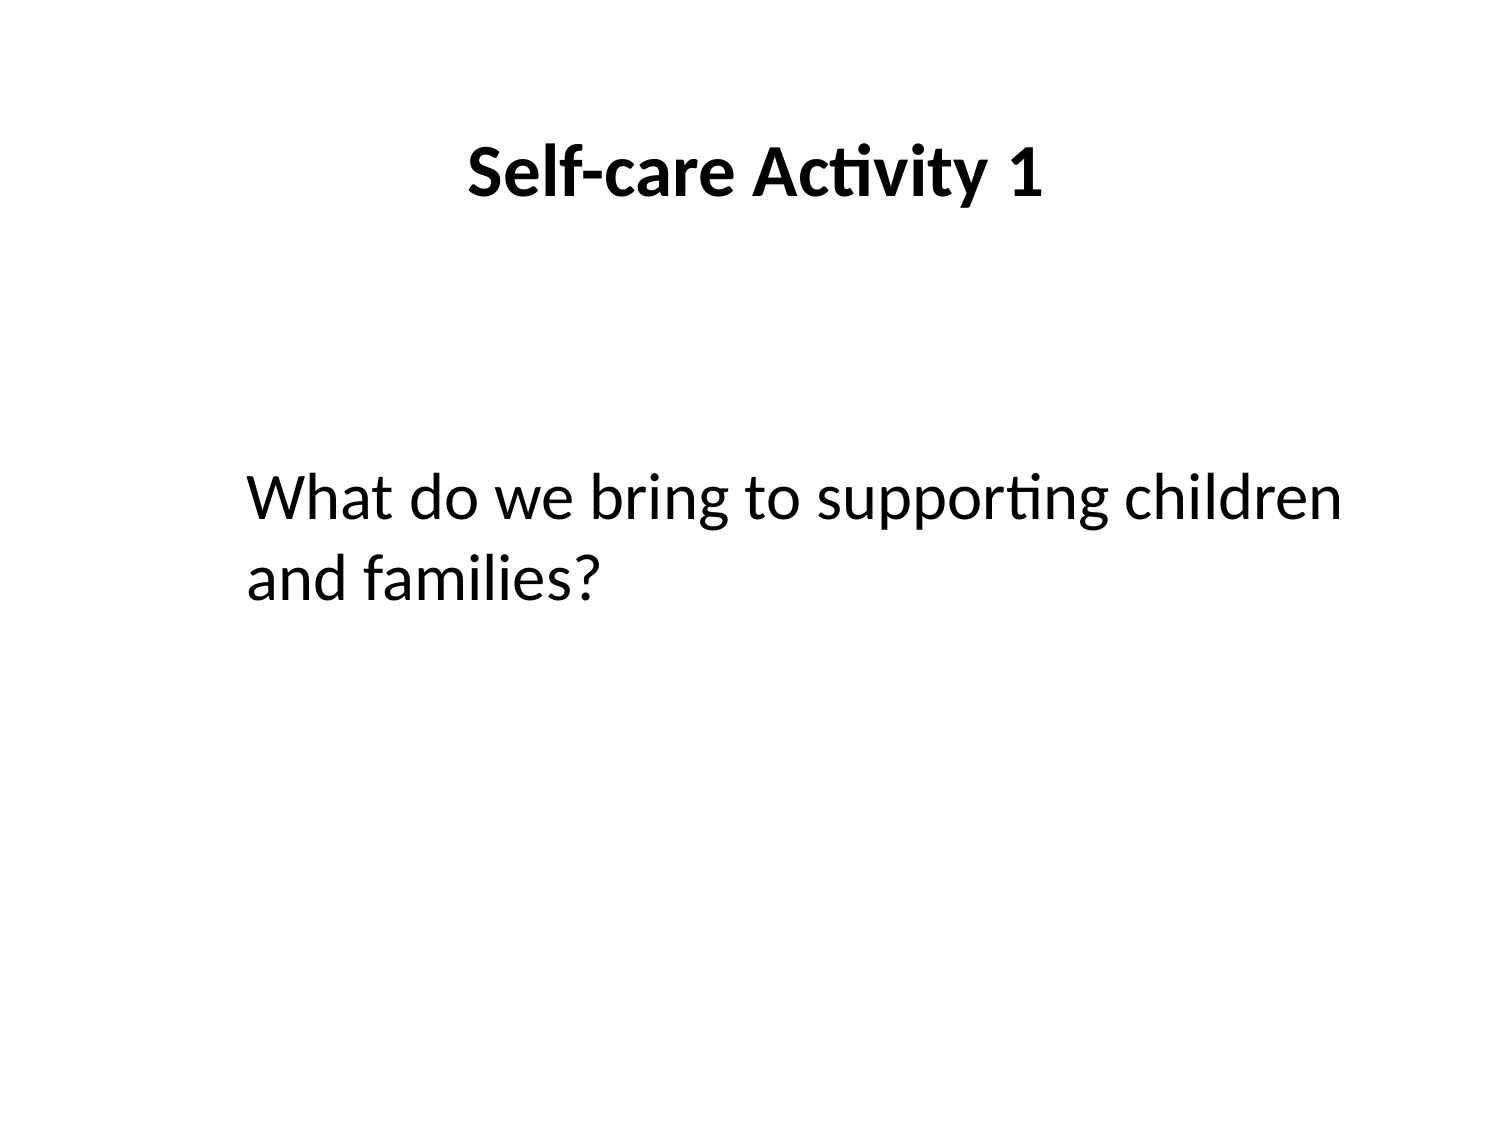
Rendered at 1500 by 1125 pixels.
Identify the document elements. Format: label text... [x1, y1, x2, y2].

title Self-care Activity 1 [45, 72, 1468, 261]
list What do we bring to supporting children and families? [81, 258, 1432, 920]
